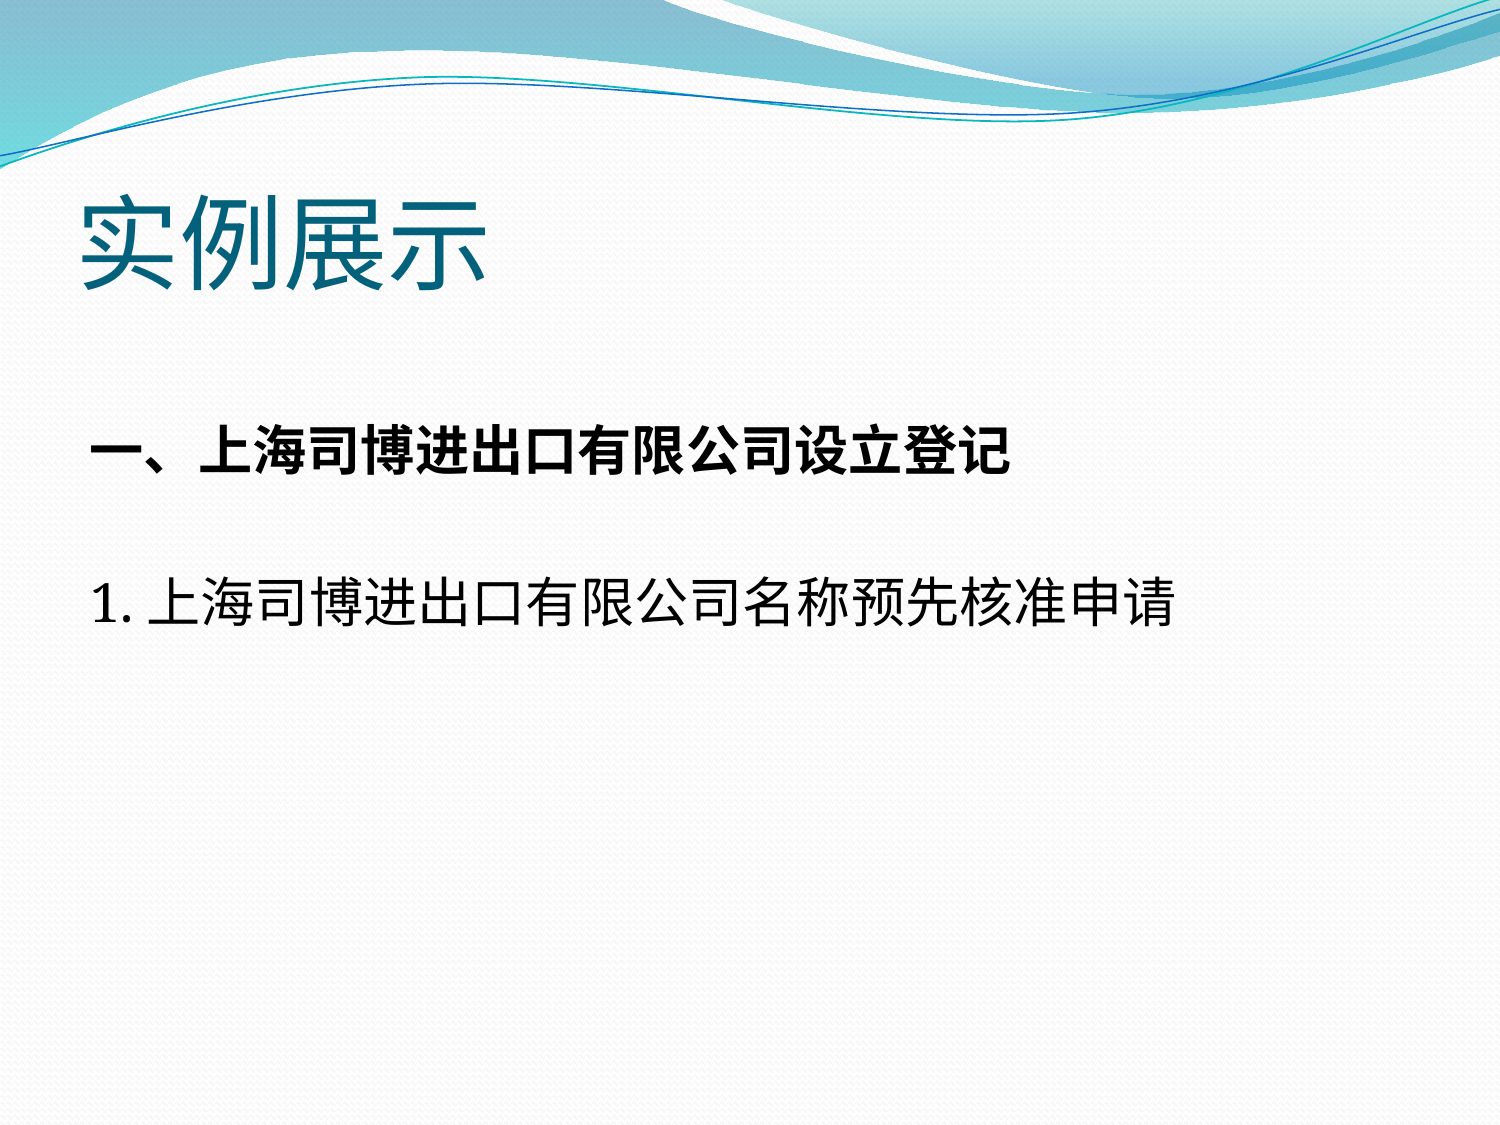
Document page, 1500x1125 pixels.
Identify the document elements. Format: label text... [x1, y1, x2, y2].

list 一、上海司博进出口有限公司设立登记 1.上海司博进出口有限公司名称预先核准申请 [75, 408, 1425, 1038]
title 实例展示 [75, 115, 1425, 303]
